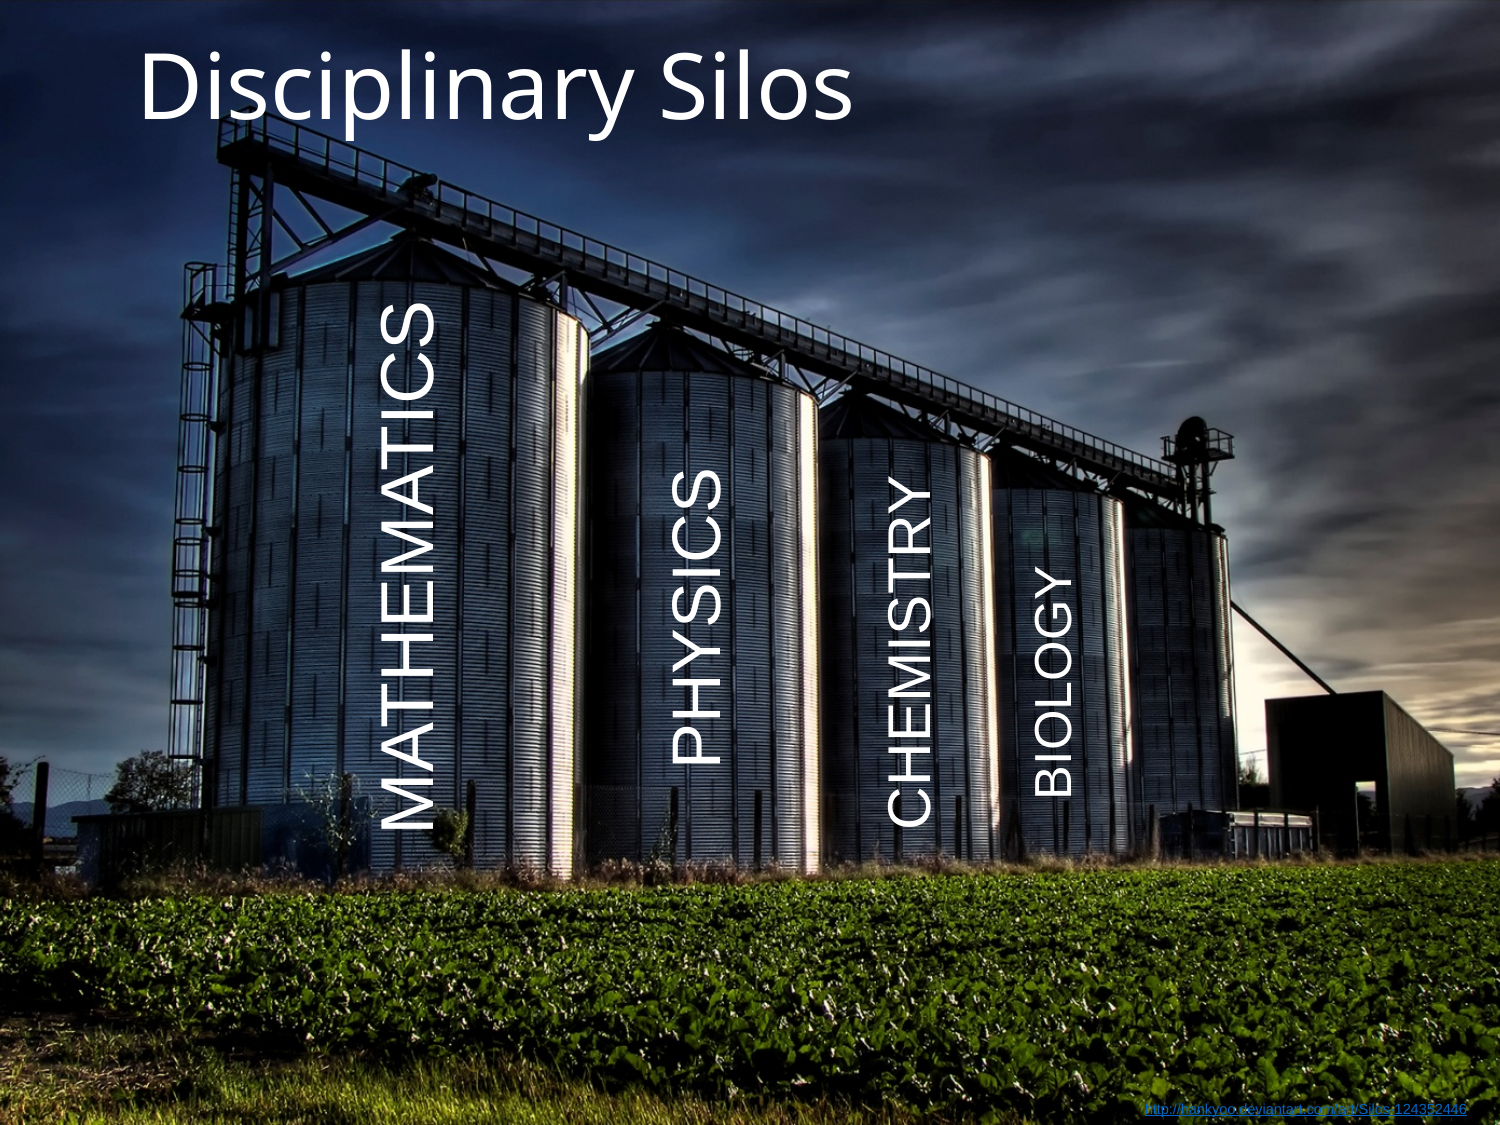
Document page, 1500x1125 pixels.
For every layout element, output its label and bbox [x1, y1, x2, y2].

list [0, 0, 1500, 1125]
